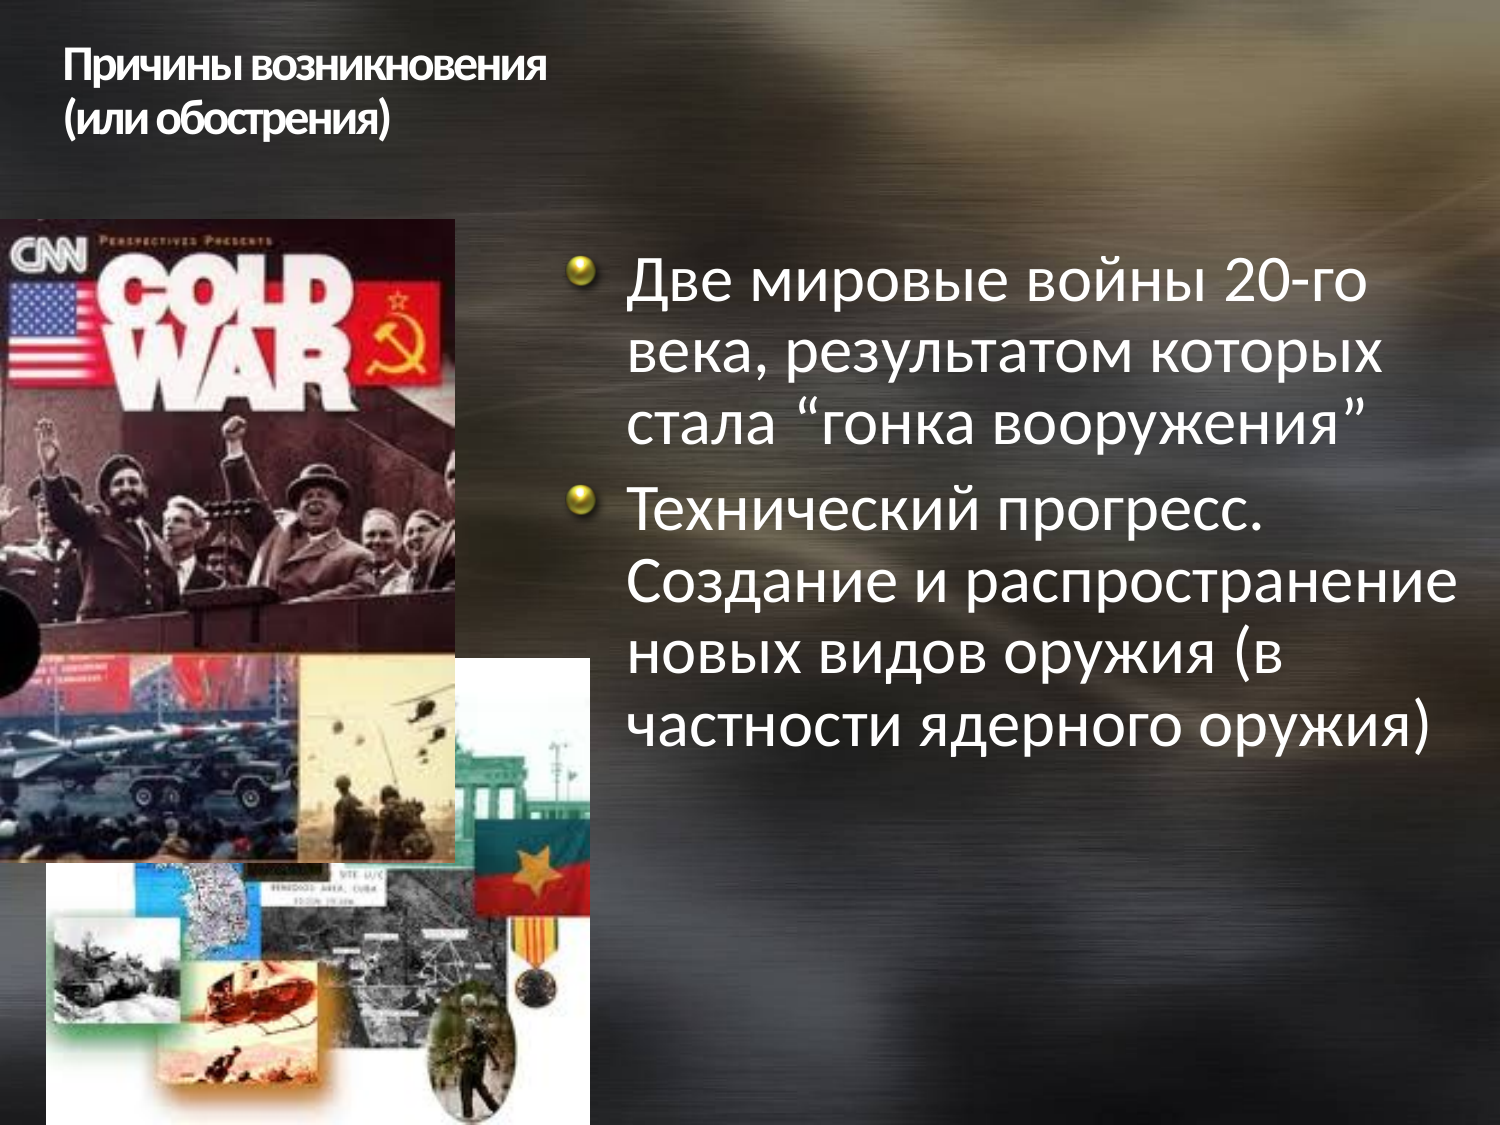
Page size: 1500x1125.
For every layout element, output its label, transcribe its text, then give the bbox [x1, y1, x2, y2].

list Две мировые войны 20-го века, результатом которых стала “гонка вооружения” Технический прогресс. Создание и распространение новых видов оружия (в частности ядерного оружия) [561, 243, 1500, 769]
picture [0, 0, 1500, 1125]
title Причины возникновения (или обострения) [62, 37, 1438, 147]
